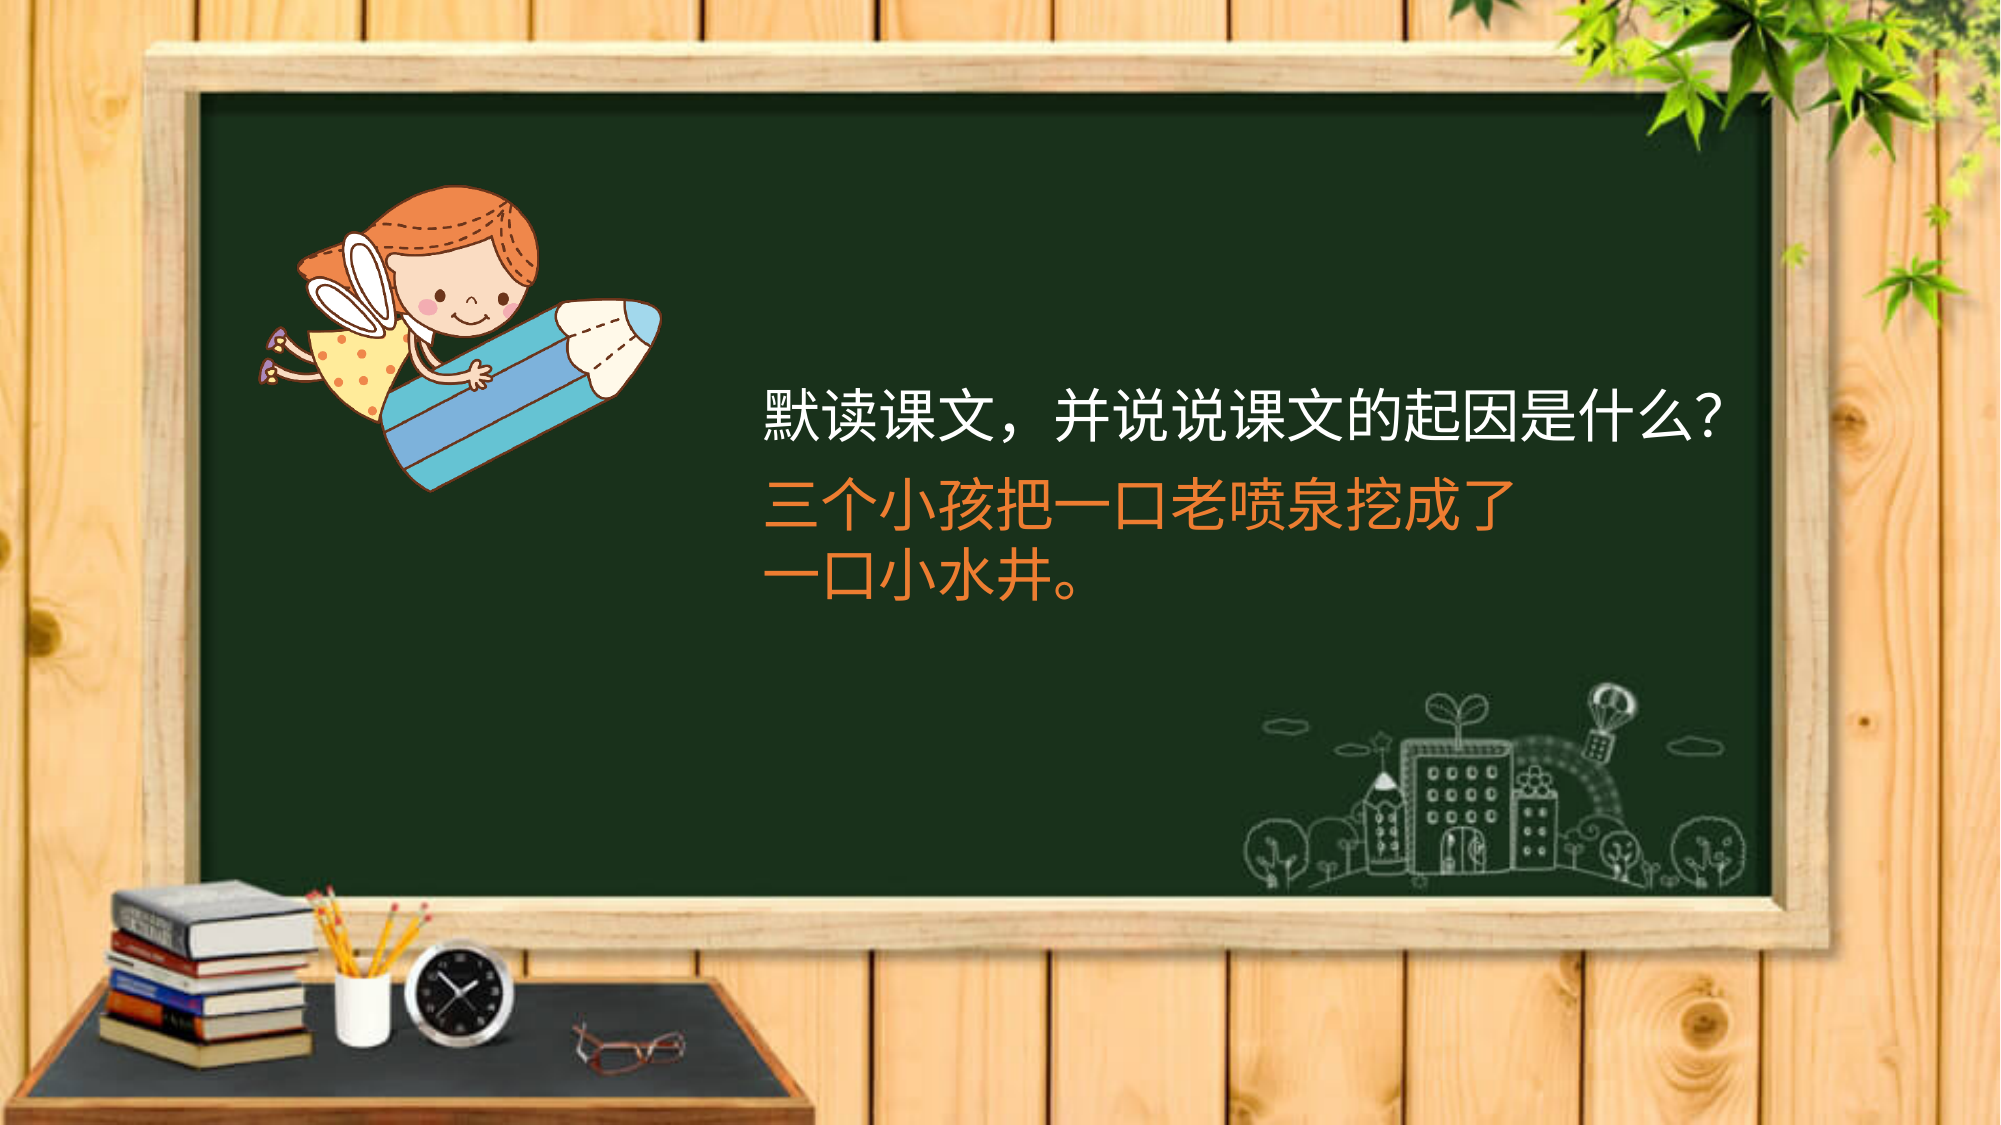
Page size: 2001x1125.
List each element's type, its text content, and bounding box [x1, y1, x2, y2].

text_box 默读课文，并说说课文的起因是什么？ [747, 336, 1748, 457]
picture [0, 0, 2001, 1125]
text_box 三个小孩把一口老喷泉挖成了一口小水井。 [747, 460, 1587, 716]
